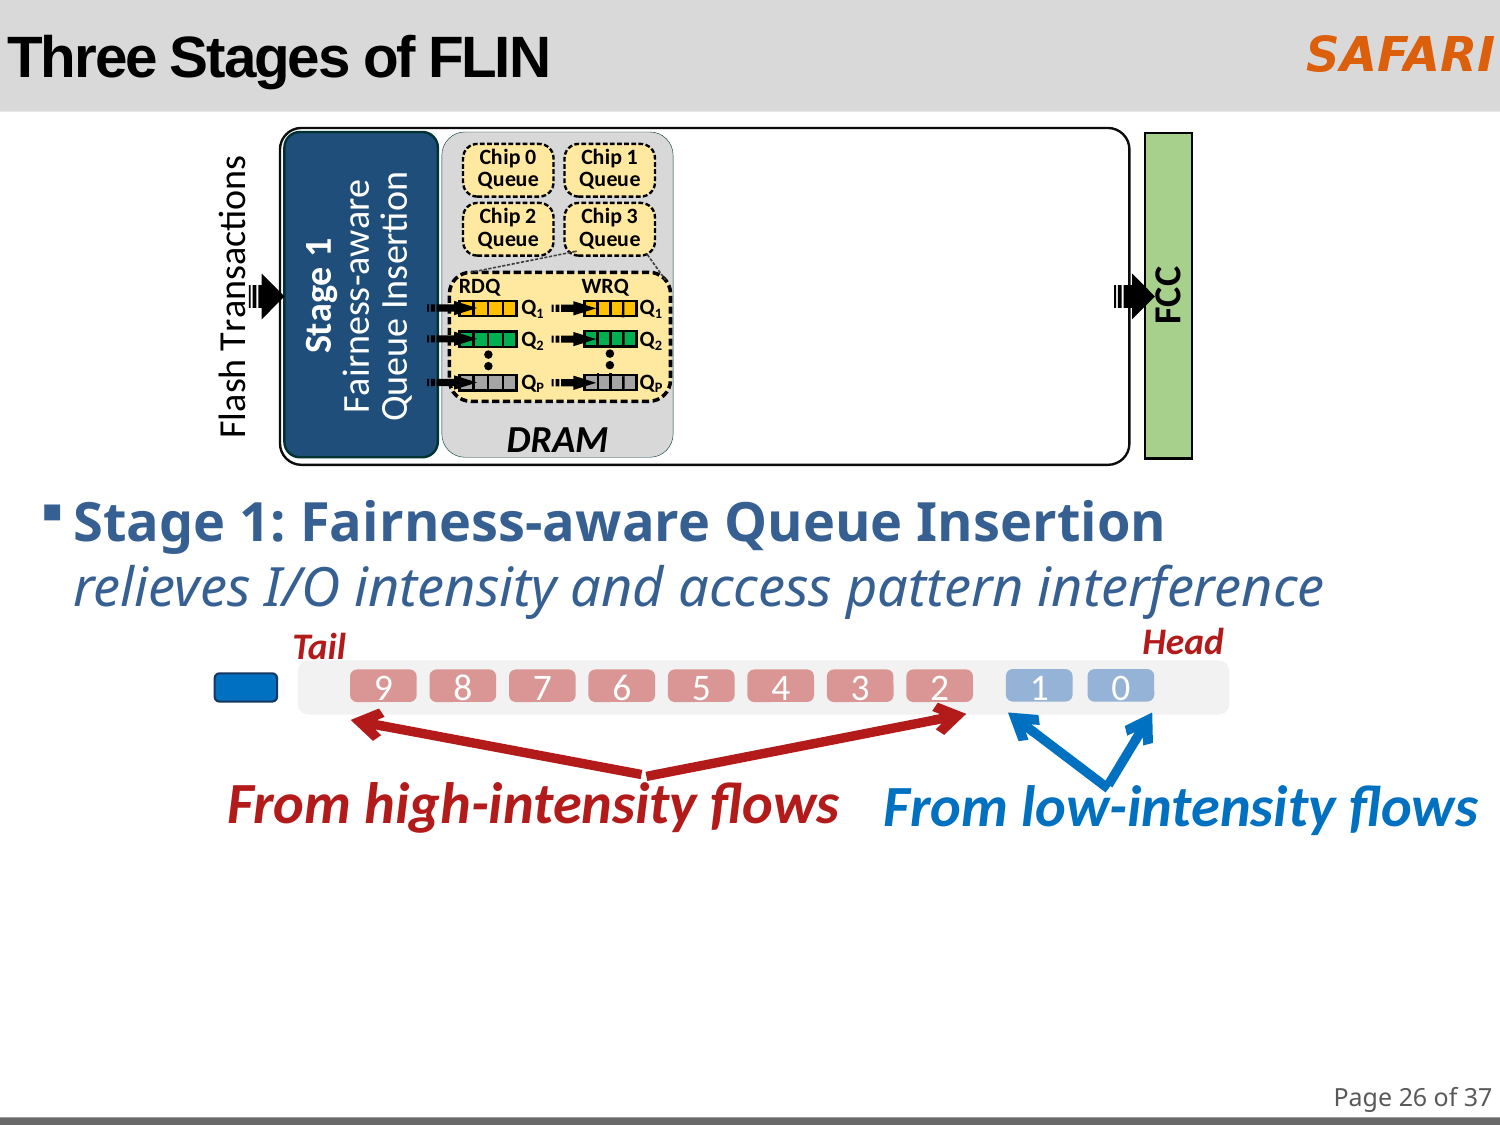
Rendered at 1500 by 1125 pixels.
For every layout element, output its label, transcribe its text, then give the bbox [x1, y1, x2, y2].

text_box [297, 660, 1230, 715]
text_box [1110, 712, 1153, 786]
text_box 5 [667, 669, 735, 703]
text_box From low-intensity flows [862, 768, 1500, 847]
text_box 3 [826, 669, 894, 703]
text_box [1007, 712, 1109, 789]
picture [1305, 26, 1500, 83]
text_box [646, 713, 967, 777]
text_box Head [1127, 609, 1239, 669]
text_box [212, 671, 280, 704]
list Stage 1: Fairness-aware Queue Insertion relieves I/O intensity and access pattern interference [24, 132, 1475, 1073]
title Three Stages of FLIN [0, 22, 1300, 94]
text_box 8 [429, 669, 497, 703]
text_box 0 [1087, 669, 1155, 702]
picture [197, 124, 1211, 482]
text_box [350, 719, 641, 775]
text_box 9 [350, 669, 417, 703]
text_box 4 [747, 669, 815, 703]
text_box Tail [277, 614, 362, 675]
text_box 6 [588, 669, 656, 703]
text_box 2 [906, 669, 974, 703]
text_box 1 [1005, 669, 1073, 702]
text_box 7 [509, 669, 576, 703]
text_box From high-intensity flows [137, 766, 862, 844]
slide_number Page 26 of 37 [1275, 1079, 1500, 1118]
